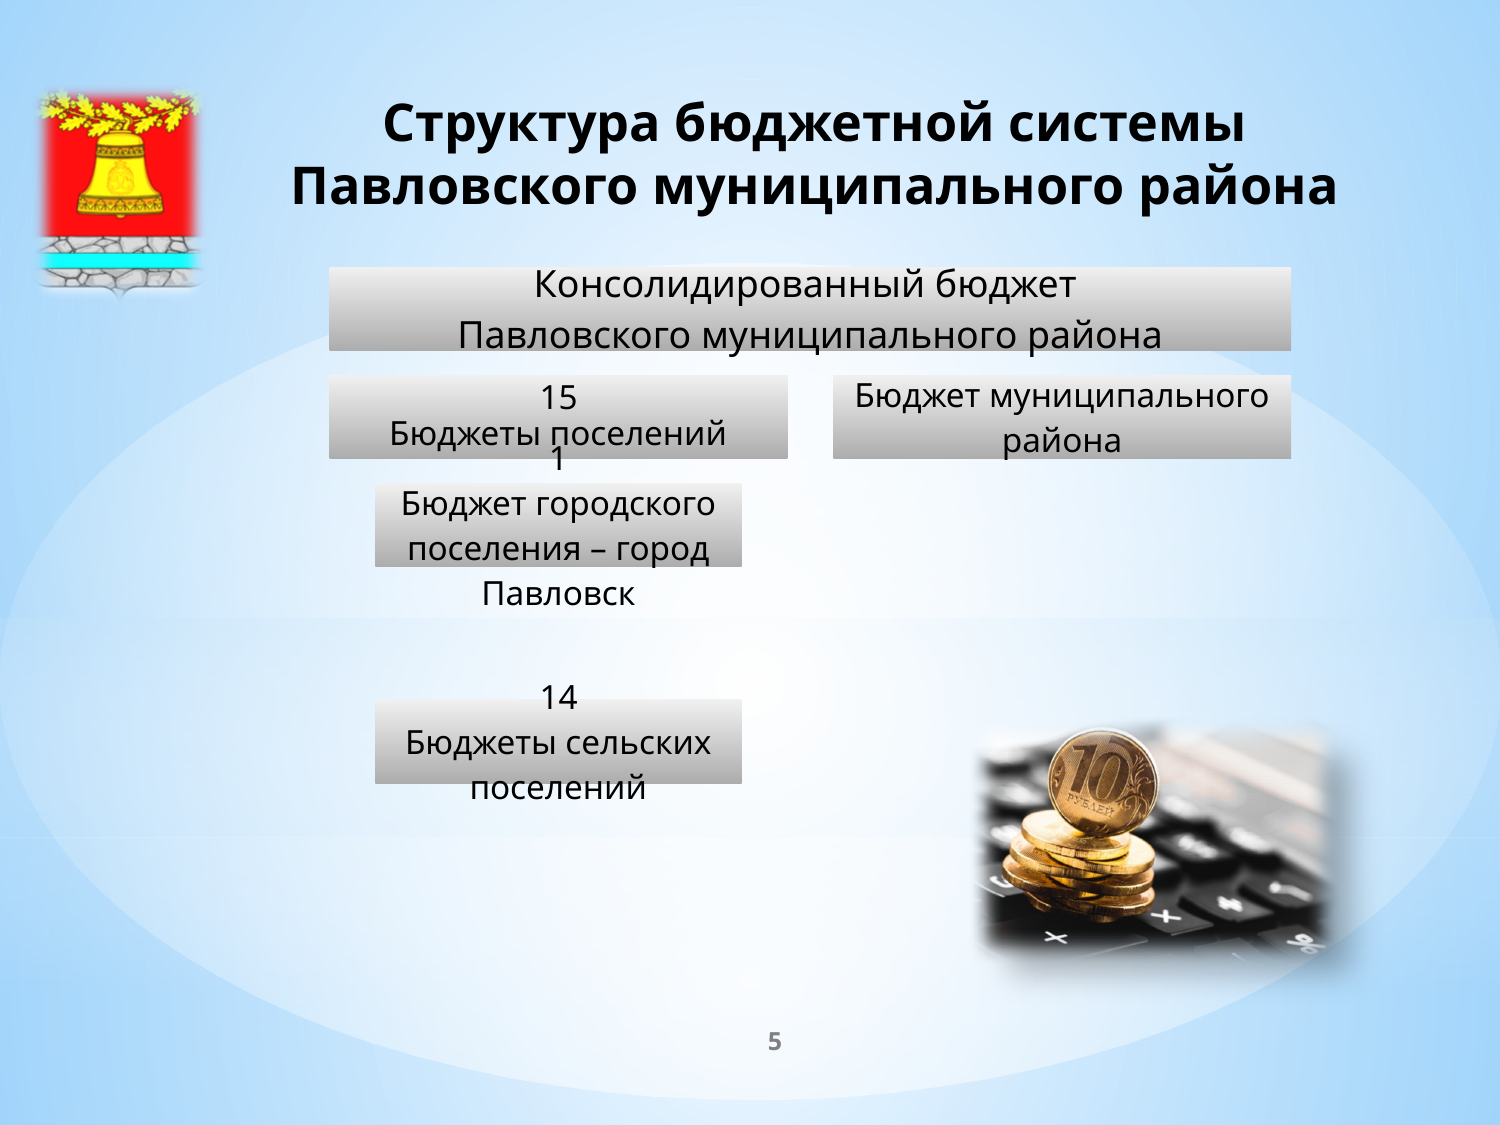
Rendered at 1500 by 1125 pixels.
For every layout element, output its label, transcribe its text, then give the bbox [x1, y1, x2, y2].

picture [29, 81, 210, 307]
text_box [209, 266, 1412, 1000]
slide_number 5 [624, 1012, 925, 1073]
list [968, 715, 1341, 965]
title Структура бюджетной системы Павловского муниципального района [230, 82, 1400, 264]
